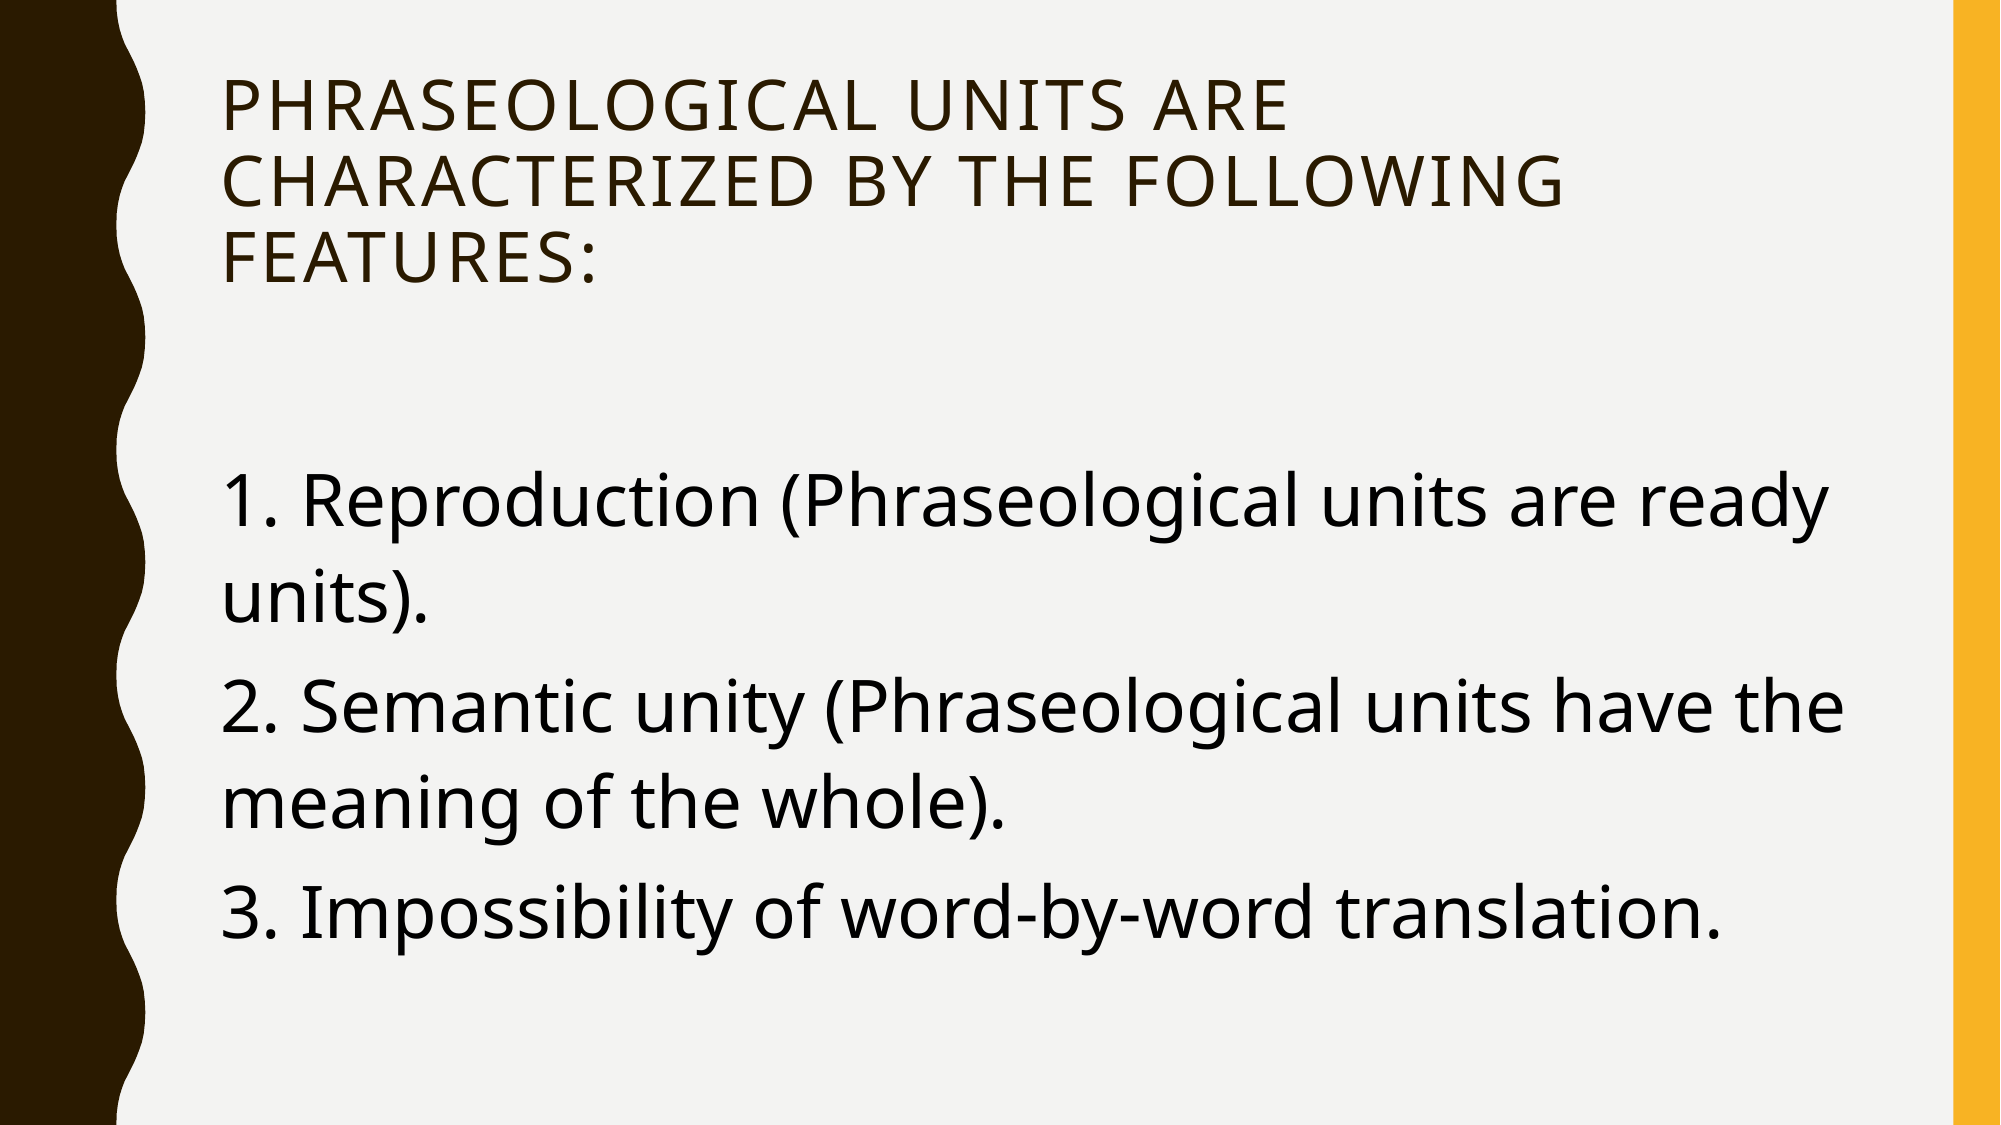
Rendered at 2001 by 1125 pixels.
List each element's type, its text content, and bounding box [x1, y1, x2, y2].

title Phraseological units are characterized by the following features: [205, 62, 1875, 375]
list 1. Reproduction (Phraseological units are ready units). 2. Semantic unity (Phraseological units have the meaning of the whole). 3. Impossibility of word-by-word translation. [205, 375, 1875, 965]
